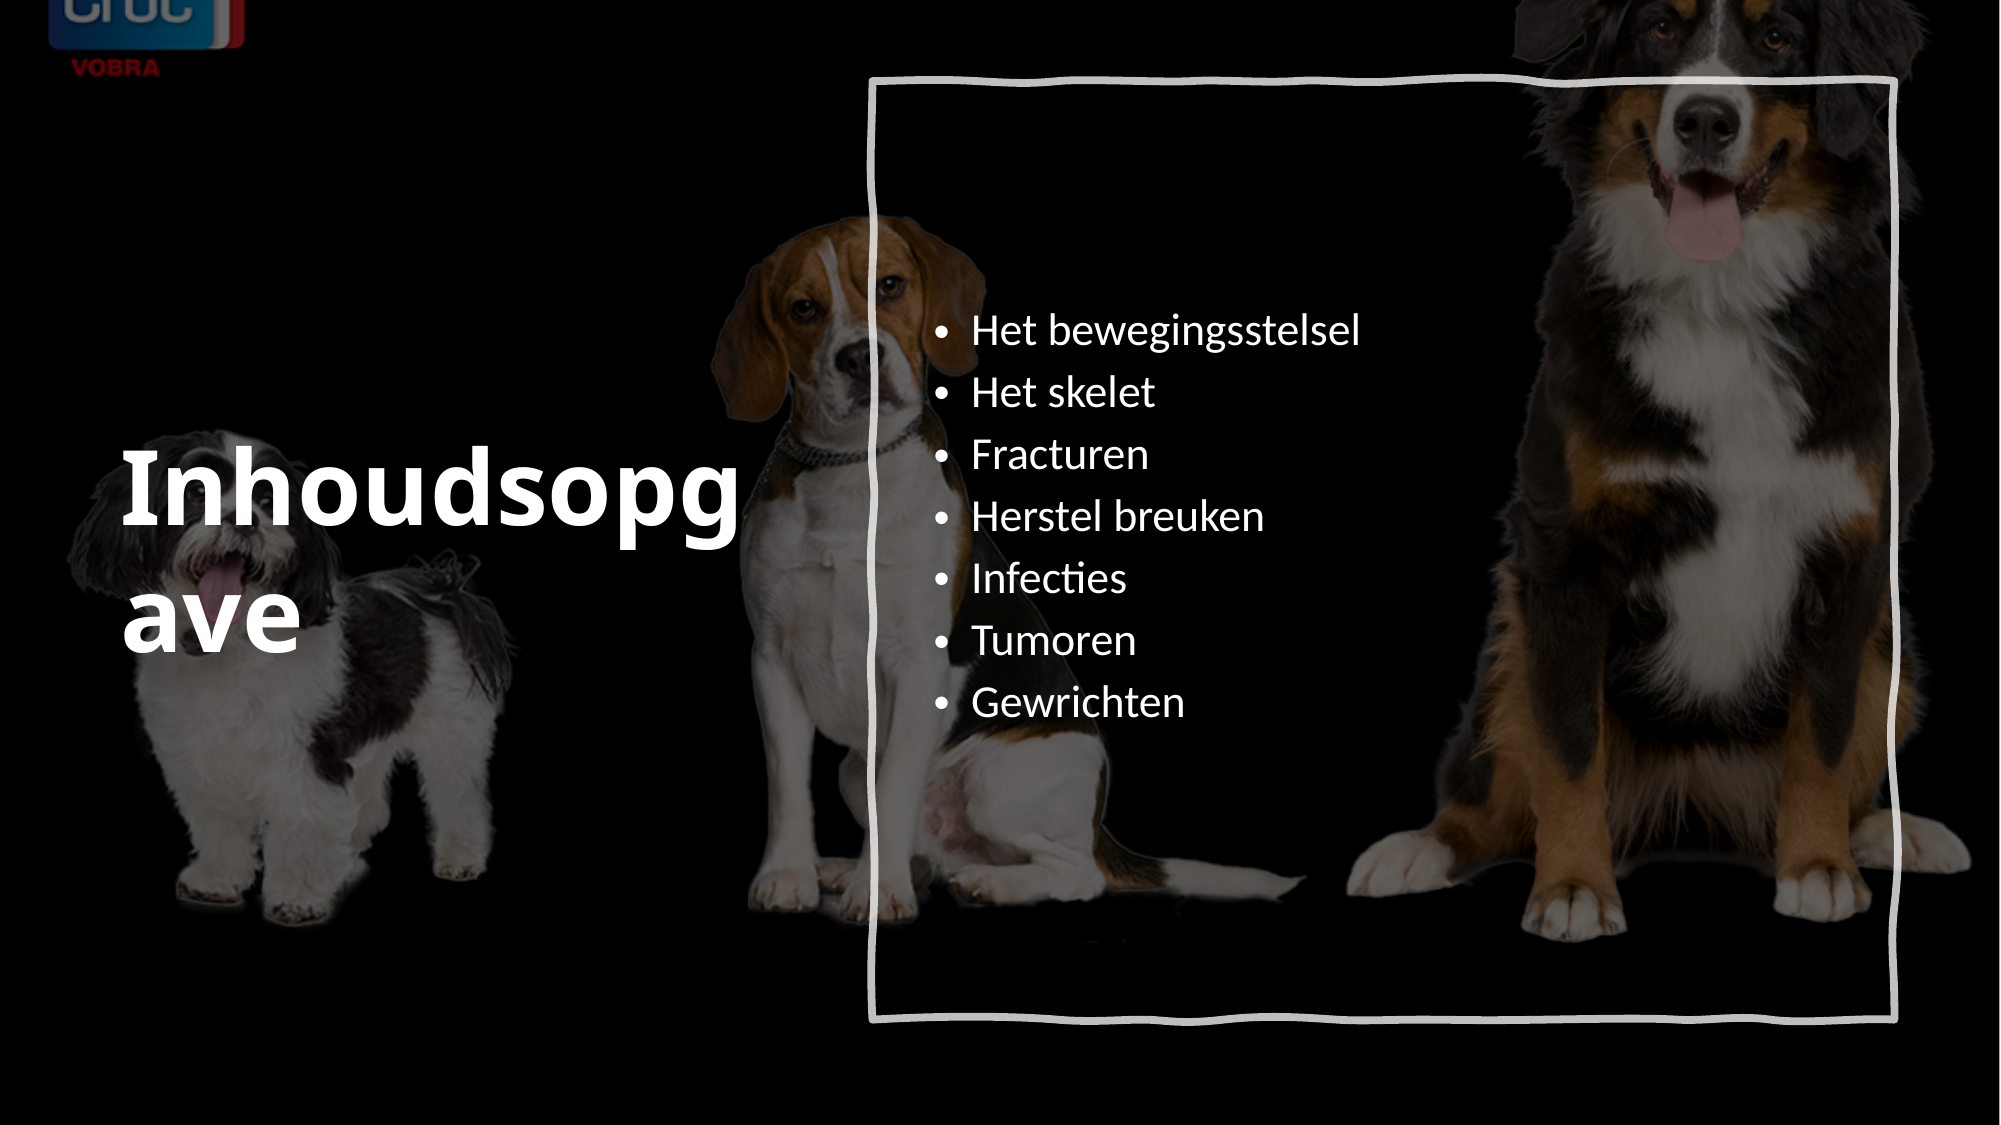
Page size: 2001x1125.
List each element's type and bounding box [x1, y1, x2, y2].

list [0, 0, 2000, 1125]
